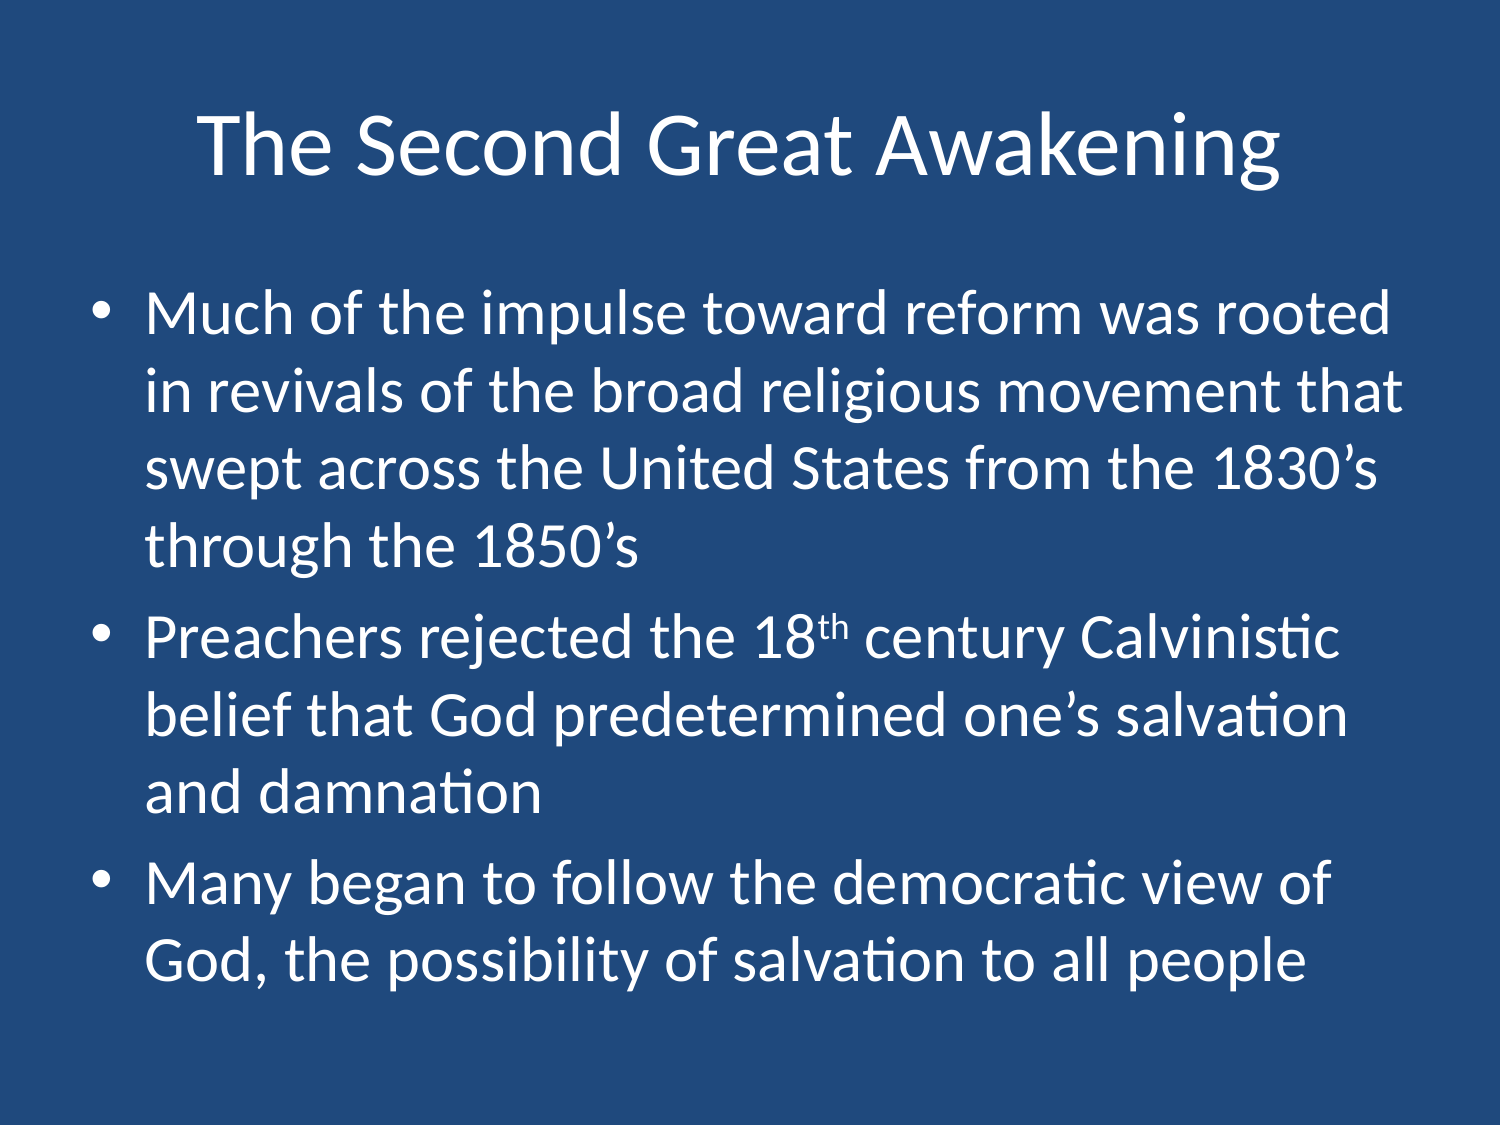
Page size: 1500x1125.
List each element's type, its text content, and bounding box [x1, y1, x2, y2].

title The Second Great Awakening [75, 45, 1425, 233]
list Much of the impulse toward reform was rooted in revivals of the broad religious movement that swept across the United States from the 1830’s through the 1850’s Preachers rejected the 18th century Calvinistic belief that God predetermined one’s salvation and damnation Many began to follow the democratic view of God, the possibility of salvation to all people [75, 262, 1425, 1005]
